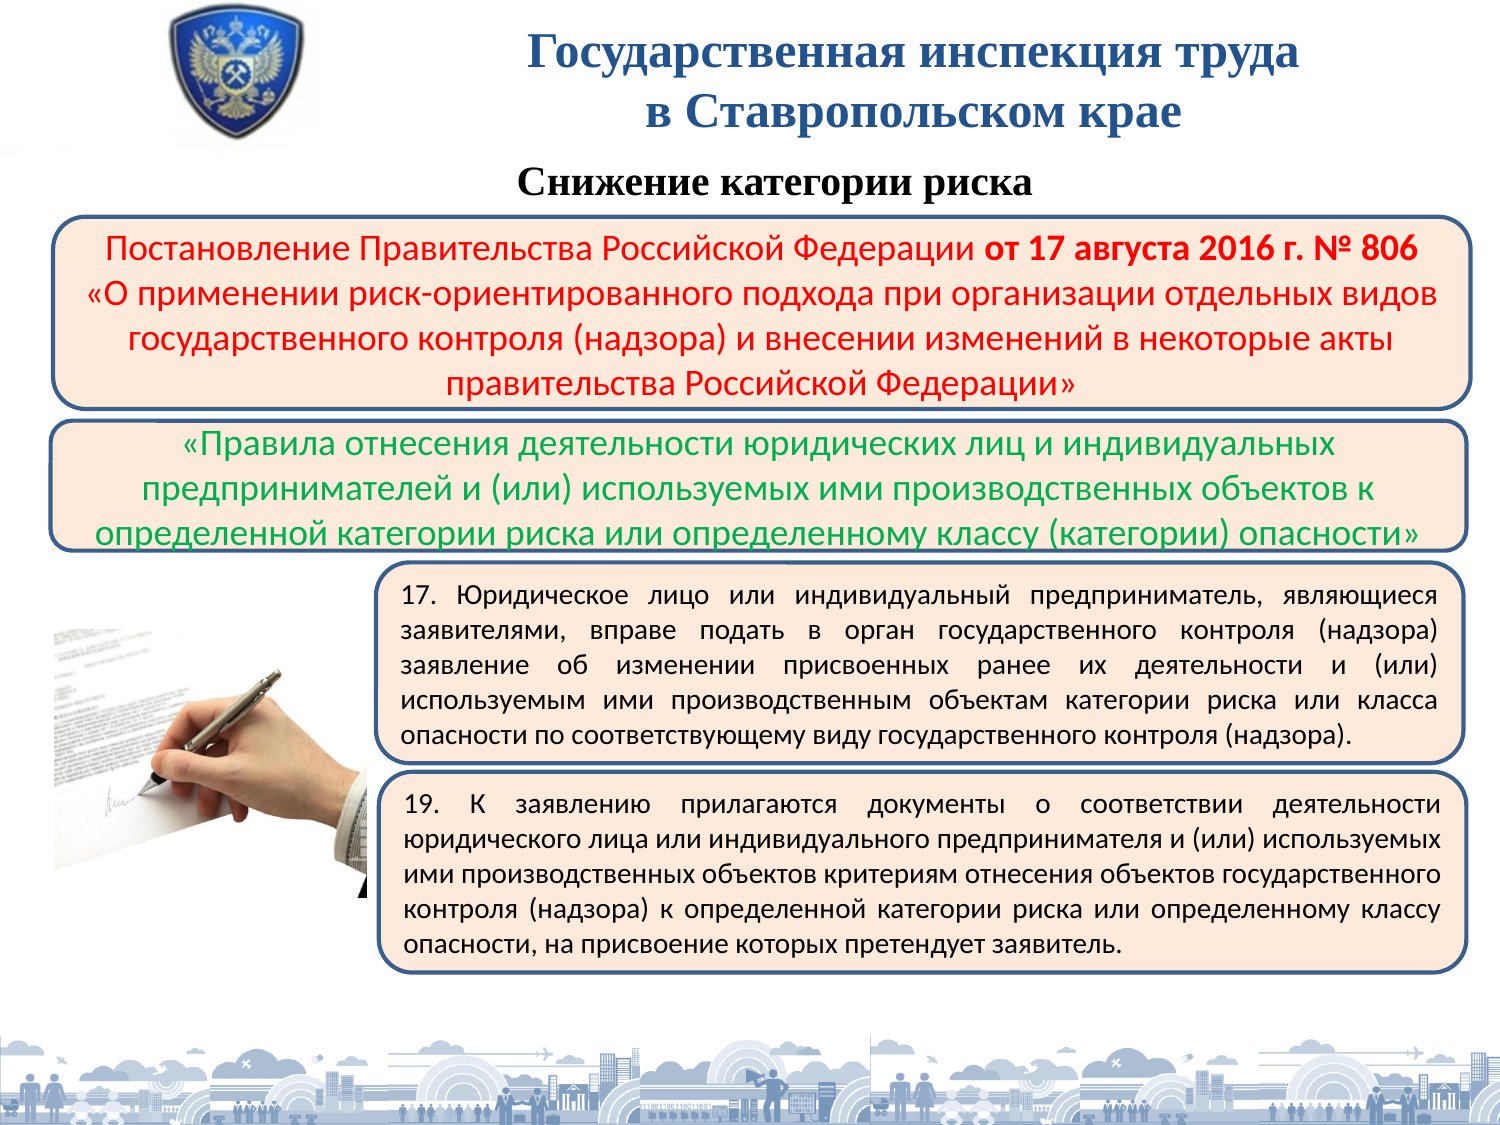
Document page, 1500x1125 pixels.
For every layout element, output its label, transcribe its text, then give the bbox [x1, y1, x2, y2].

text_box 17. Юридическое лицо или индивидуальный предприниматель, являющиеся заявителями, вправе подать в орган государственного контроля (надзора) заявление об изменении присвоенных ранее их деятельности и (или) используемым ими производственным объектам категории риска или класса опасности по соответствующему виду государственного контроля (надзора). [373, 560, 1466, 766]
picture [0, 0, 473, 157]
text_box Снижение категории риска [101, 146, 1449, 212]
text_box Государственная инспекция труда в Ставропольском крае [477, 10, 1500, 145]
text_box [0, 1035, 1500, 1125]
text_box «Правила отнесения деятельности юридических лиц и индивидуальных предпринимателей и (или) используемых ими производственных объектов к определенной категории риска или определенному классу (категории) опасности» [48, 418, 1469, 553]
picture [53, 628, 367, 898]
text_box Постановление Правительства Российской Федерации от 17 августа 2016 г. № 806 «О применении риск-ориентированного подхода при организации отдельных видов государственного контроля (надзора) и внесении изменений в некоторые акты правительства Российской Федерации» [50, 214, 1473, 412]
text_box 19. К заявлению прилагаются документы о соответствии деятельности юридического лица или индивидуального предпринимателя и (или) используемых ими производственных объектов критериям отнесения объектов государственного контроля (надзора) к определенной категории риска или определенному классу опасности, на присвоение которых претендует заявитель. [376, 769, 1469, 975]
